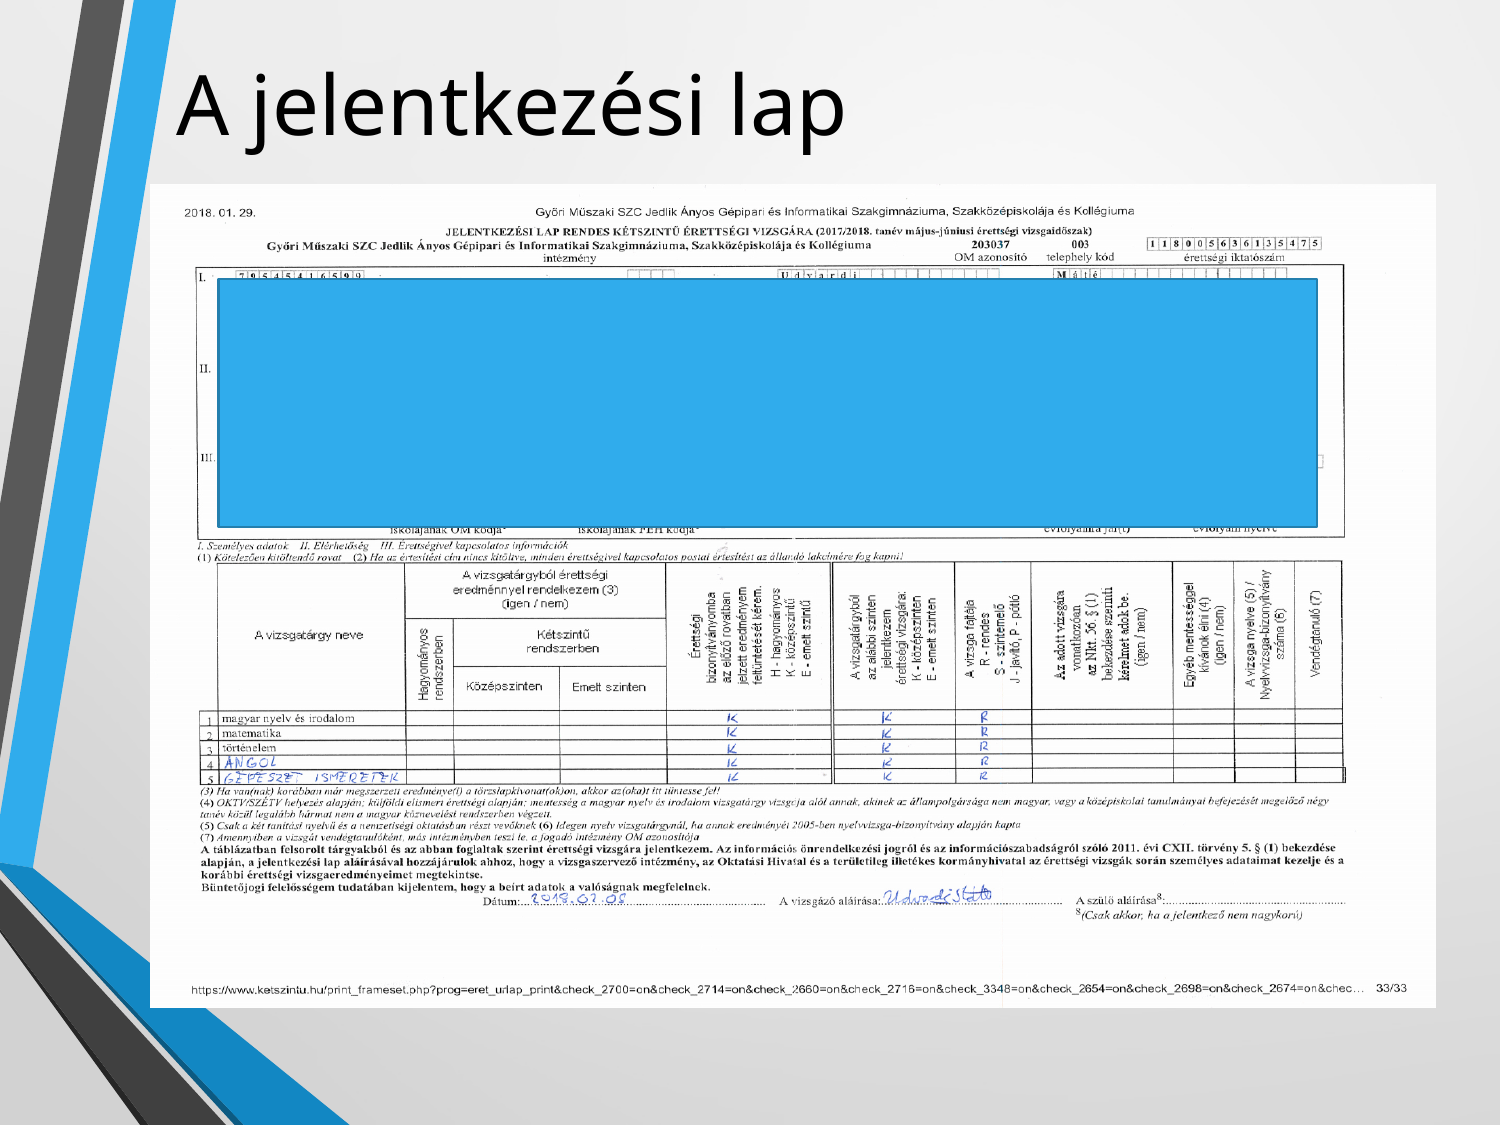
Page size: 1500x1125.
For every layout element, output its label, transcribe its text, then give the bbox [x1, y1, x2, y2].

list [149, 184, 1437, 1008]
title A jelentkezési lap [161, 19, 1425, 184]
